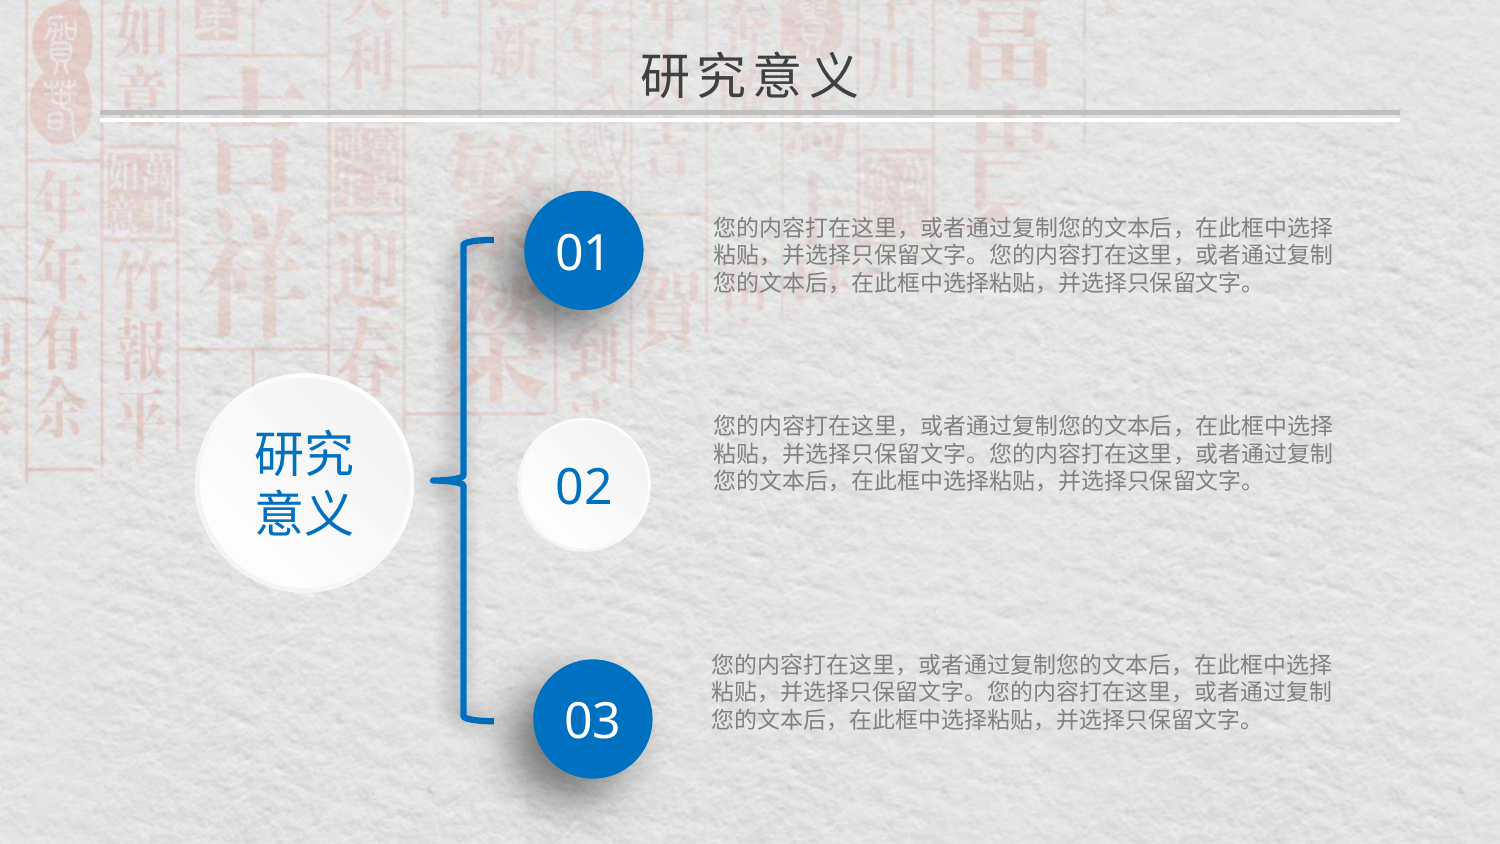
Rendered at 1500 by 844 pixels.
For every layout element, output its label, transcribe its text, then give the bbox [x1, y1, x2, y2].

picture [0, 0, 1500, 844]
text_box [432, 240, 494, 722]
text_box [499, 190, 669, 311]
text_box 研究意义 [625, 37, 875, 112]
text_box 您的内容打在这里，或者通过复制您的文本后，在此框中选择粘贴，并选择只保留文字。您的内容打在这里，或者通过复制您的文本后，在此框中选择粘贴，并选择只保留文字。 [696, 643, 1361, 786]
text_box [194, 373, 415, 593]
text_box 您的内容打在这里，或者通过复制您的文本后，在此框中选择粘贴，并选择只保留文字。您的内容打在这里，或者通过复制您的文本后，在此框中选择粘贴，并选择只保留文字。 [698, 205, 1363, 348]
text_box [499, 417, 669, 552]
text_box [508, 659, 678, 779]
text_box 您的内容打在这里，或者通过复制您的文本后，在此框中选择粘贴，并选择只保留文字。您的内容打在这里，或者通过复制您的文本后，在此框中选择粘贴，并选择只保留文字。 [698, 404, 1363, 547]
